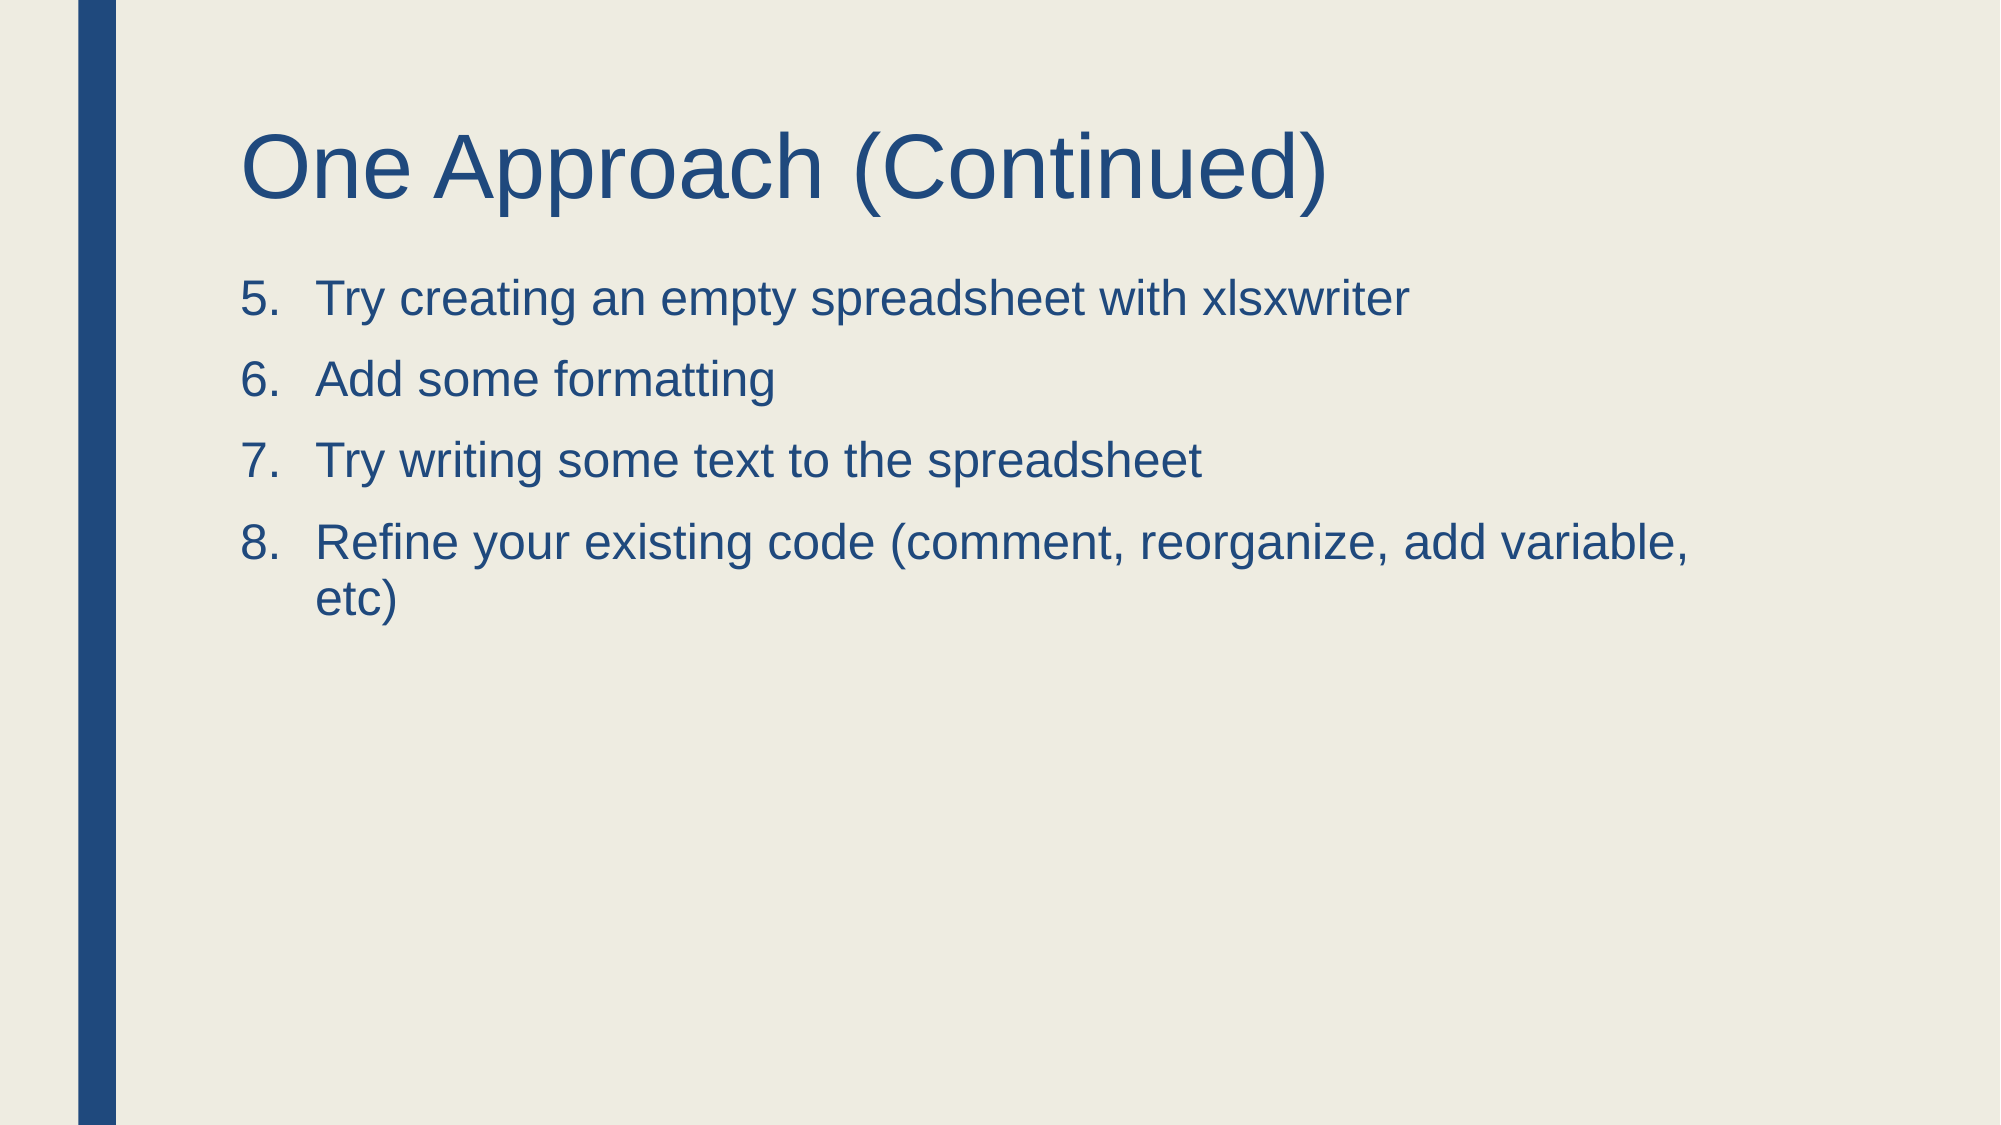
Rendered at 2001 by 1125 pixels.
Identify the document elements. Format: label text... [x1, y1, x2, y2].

list Try creating an empty spreadsheet with xlsxwriter Add some formatting Try writing some text to the spreadsheet Refine your existing code (comment, reorganize, add variable, etc) [225, 262, 1800, 850]
title One Approach (Continued) [225, 112, 1800, 262]
